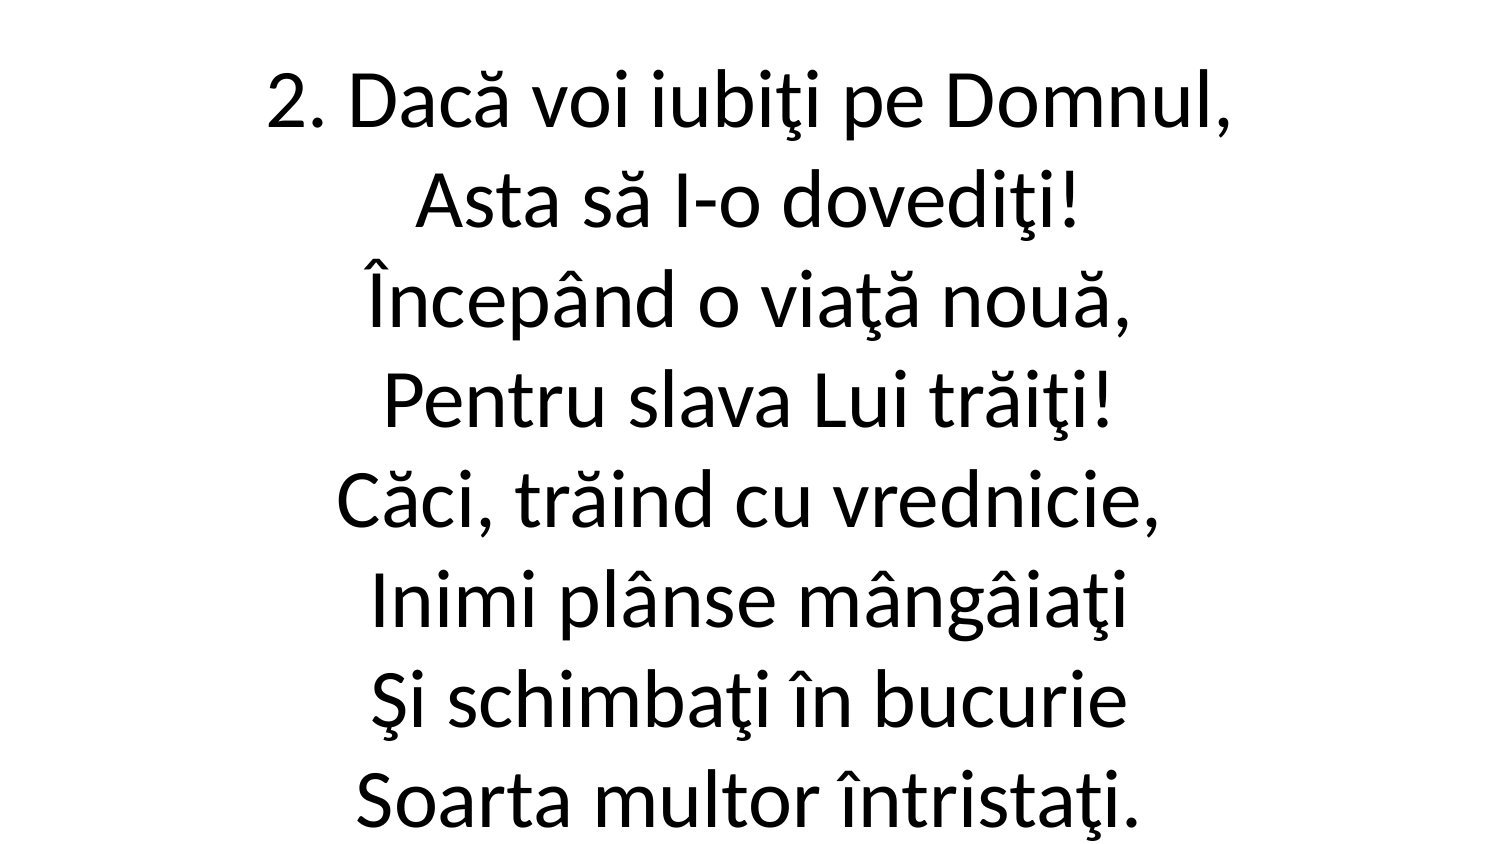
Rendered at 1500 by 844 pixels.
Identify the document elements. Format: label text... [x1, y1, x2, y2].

text_box 2. Dacă voi iubiţi pe Domnul, Asta să I-o dovediţi! Începând o viaţă nouă, Pentru slava Lui trăiţi! Căci, trăind cu vrednicie, Inimi plânse mângâiaţi Şi schimbaţi în bucurie Soarta multor întristaţi. [250, 0, 1250, 844]
